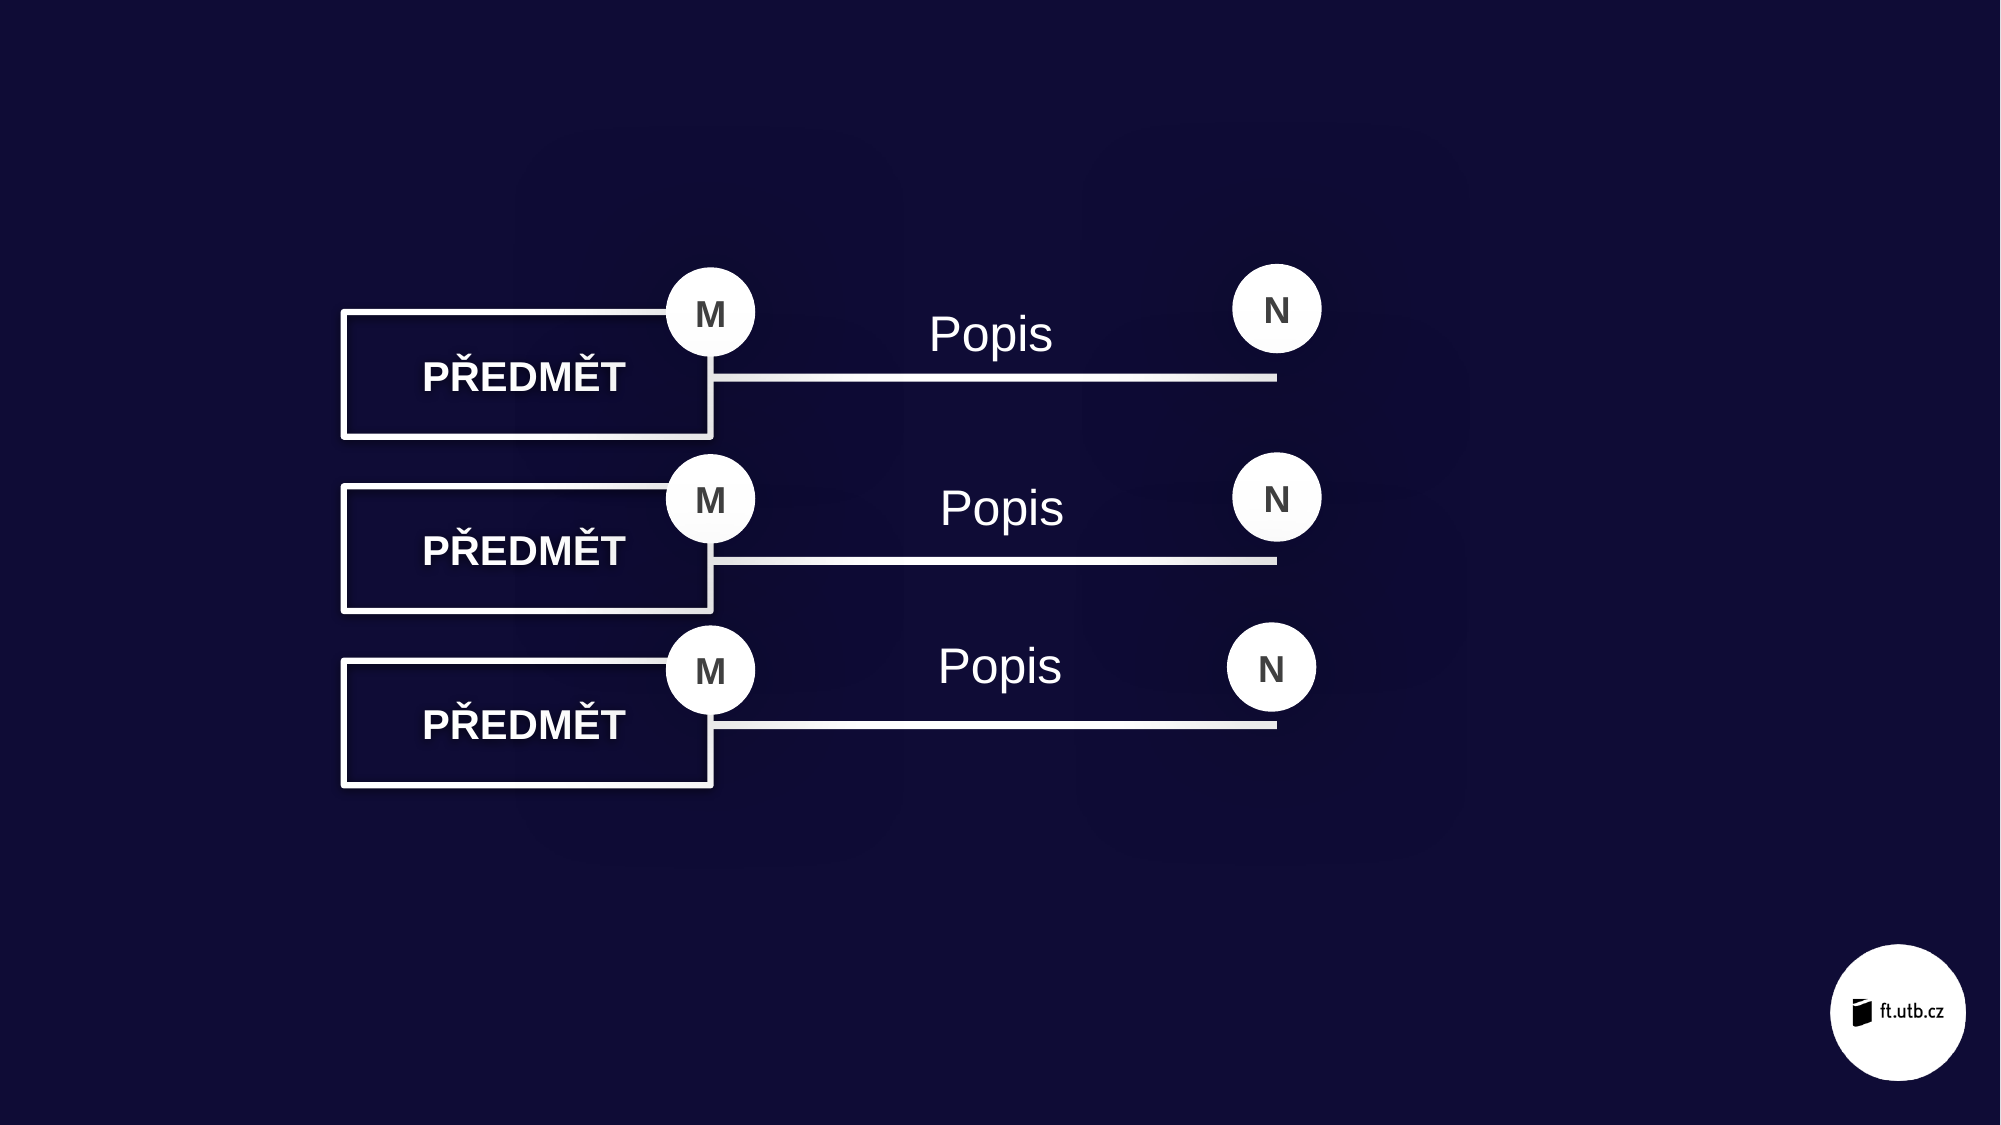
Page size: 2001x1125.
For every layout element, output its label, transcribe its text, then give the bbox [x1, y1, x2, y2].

picture [1830, 944, 1966, 1081]
text_box PŘEDMĚT [343, 486, 585, 611]
text_box [823, 720, 857, 730]
text_box [1106, 373, 1154, 383]
text_box M [664, 266, 757, 358]
text_box [833, 373, 876, 383]
text_box Popis [876, 294, 1106, 429]
text_box [1117, 556, 1149, 566]
text_box PŘEDMĚT [343, 660, 651, 786]
text_box [837, 556, 887, 566]
text_box Popis [857, 626, 1143, 822]
text_box N [1225, 621, 1318, 713]
text_box Popis [887, 468, 1117, 603]
text_box N [1231, 451, 1323, 543]
text_box [1143, 720, 1159, 730]
text_box PŘEDMĚT [343, 311, 590, 437]
text_box M [664, 453, 757, 545]
text_box M [664, 624, 757, 716]
text_box N [1231, 262, 1323, 355]
